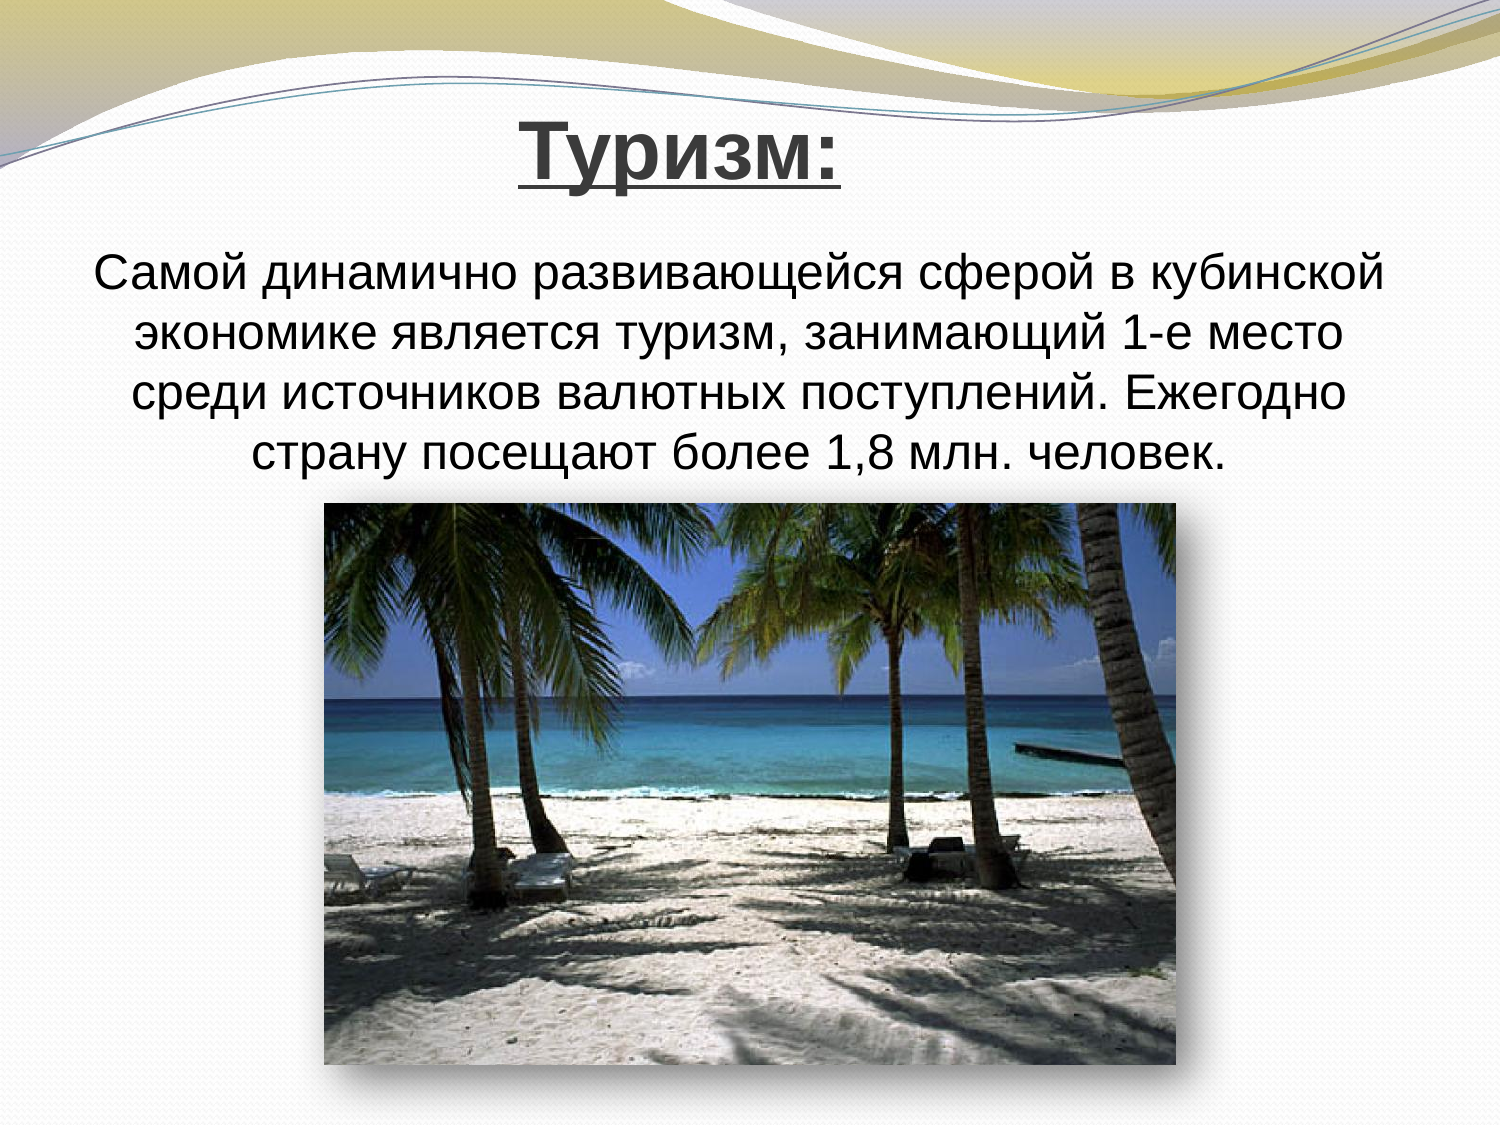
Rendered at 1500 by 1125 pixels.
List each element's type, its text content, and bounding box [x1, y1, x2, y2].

list Самой динамично развивающейся сферой в кубинской экономике является туризм, занимающий 1-e место среди источников валютных поступлений. Ежегодно страну посещают более 1,8 млн. человек. [64, 231, 1415, 952]
picture [324, 503, 1176, 1065]
title Туризм: [348, 42, 1012, 197]
